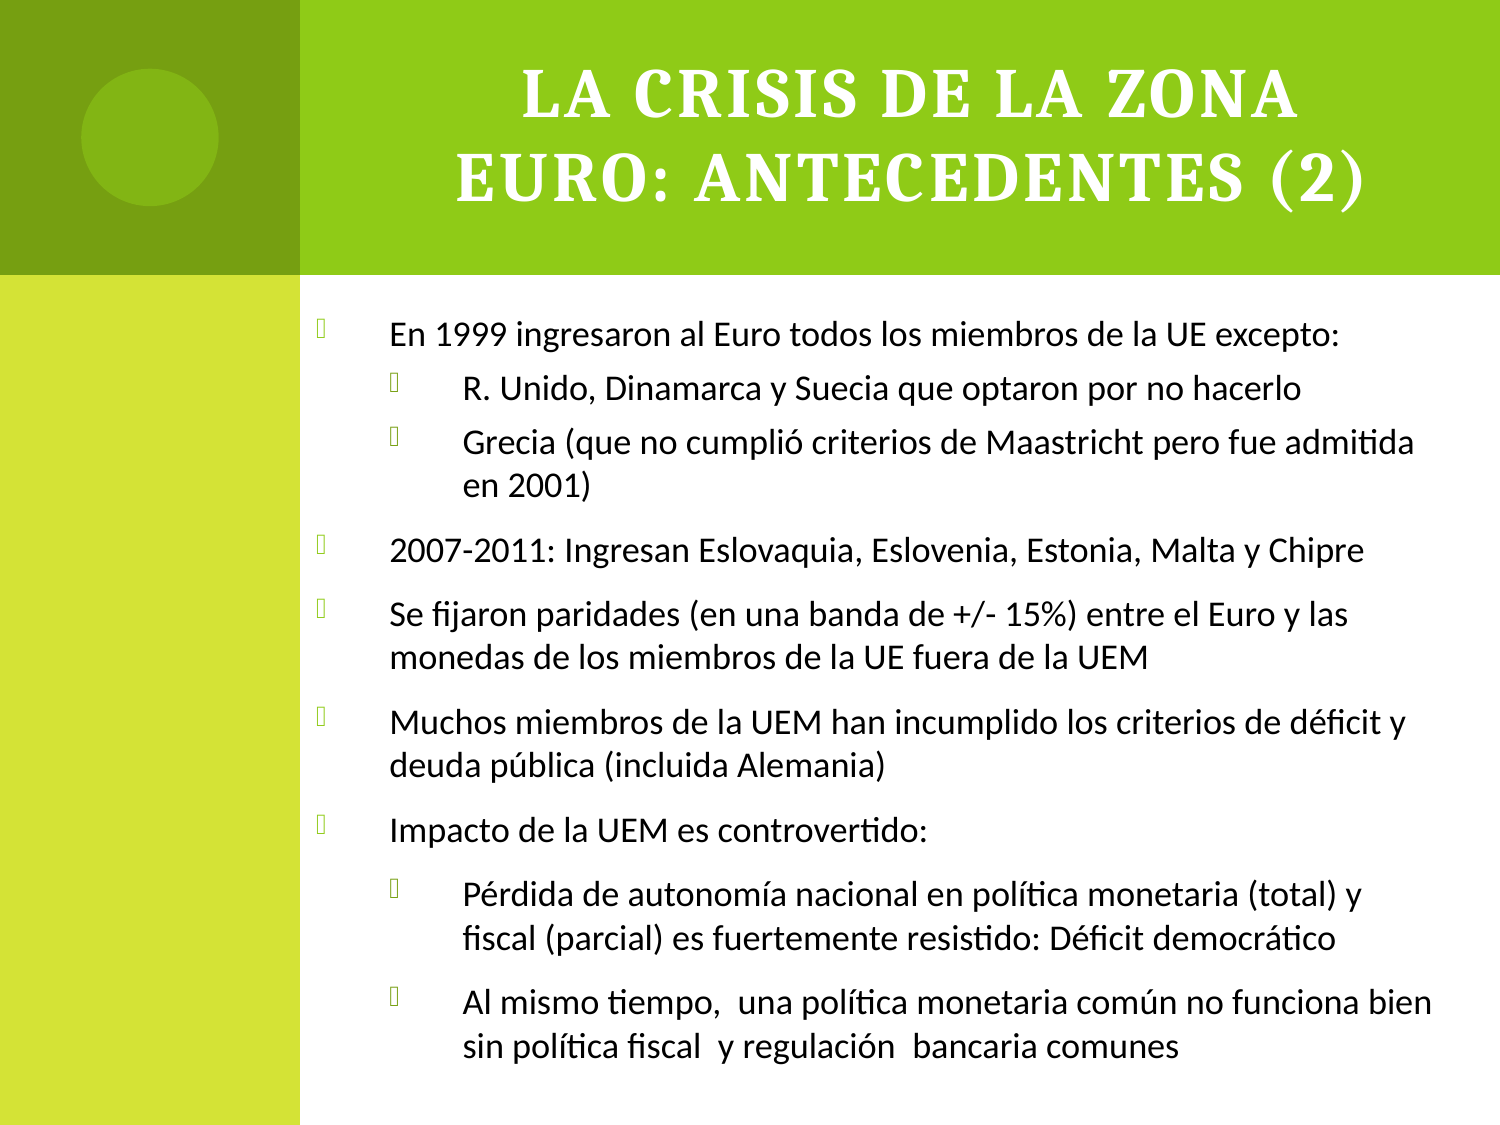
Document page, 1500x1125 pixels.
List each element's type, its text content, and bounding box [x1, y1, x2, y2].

title La crisis de la zona Euro: Antecedentes (2) [399, 37, 1425, 225]
list En 1999 ingresaron al Euro todos los miembros de la UE excepto: R. Unido, Dinamarca y Suecia que optaron por no hacerlo Grecia (que no cumplió criterios de Maastricht pero fue admitida en 2001) 2007-2011: Ingresan Eslovaquia, Eslovenia, Estonia, Malta y Chipre Se fijaron paridades (en una banda de +/- 15%) entre el Euro y las monedas de los miembros de la UE fuera de la UEM Muchos miembros de la UEM han incumplido los criterios de déficit y deuda pública (incluida Alemania) Impacto de la UEM es controvertido: Pérdida de autonomía nacional en política monetaria (total) y fiscal (parcial) es fuertemente resistido: Déficit democrático Al mismo tiempo, una política monetaria común no funciona bien sin política fiscal y regulación bancaria comunes [301, 302, 1459, 1083]
